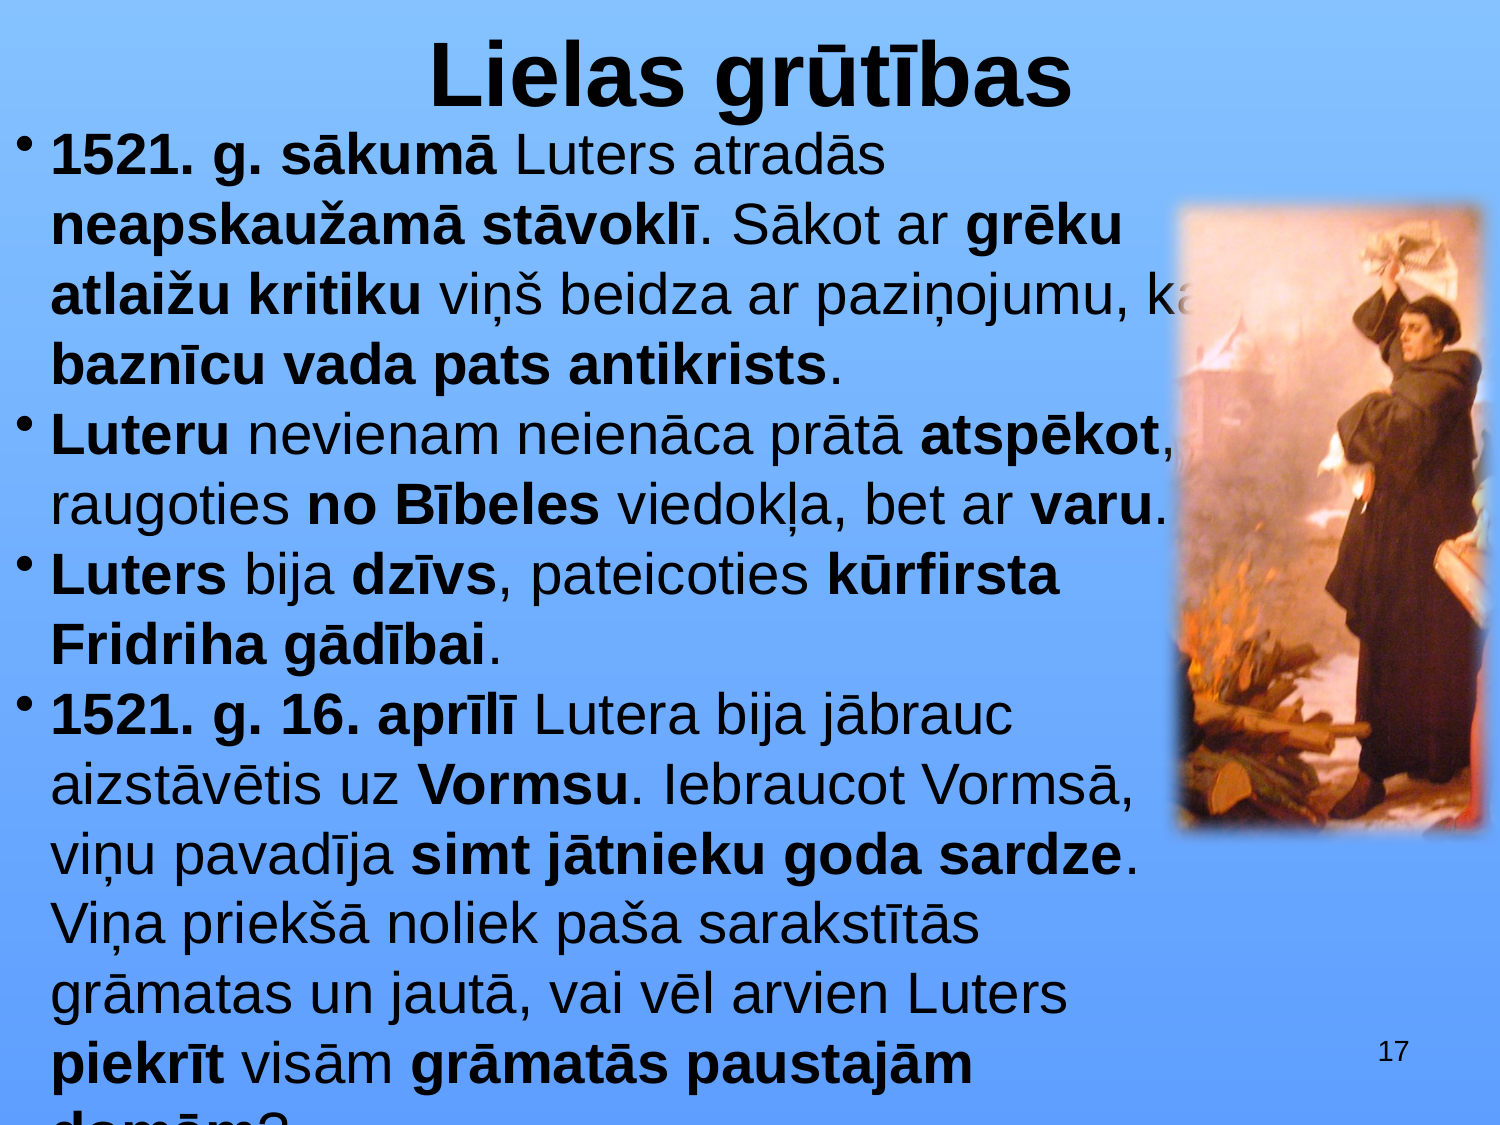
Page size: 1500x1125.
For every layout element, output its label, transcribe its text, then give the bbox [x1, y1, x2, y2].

picture [1159, 187, 1500, 847]
slide_number 17 [1074, 1024, 1426, 1103]
title Lielas grūtības [76, 0, 1428, 140]
text_box 1521. g. sākumā Luters atradās neapskaužamā stāvoklī. Sākot ar grēku atlaižu kritiku viņš beidza ar paziņojumu, ka baznīcu vada pats antikrists. Luteru nevienam neienāca prātā atspēkot, raugoties no Bībeles viedokļa, bet ar varu. Luters bija dzīvs, pateicoties kūrfirsta Fridriha gādībai. 1521. g. 16. aprīlī Lutera bija jābrauc aizstāvētis uz Vormsu. Iebraucot Vormsā, viņu pavadīja simt jātnieku goda sardze. Viņa priekšā noliek paša sarakstītās grāmatas un jautā, vai vēl arvien Luters piekrīt visām grāmatās paustajām domām? [0, 108, 1231, 1125]
